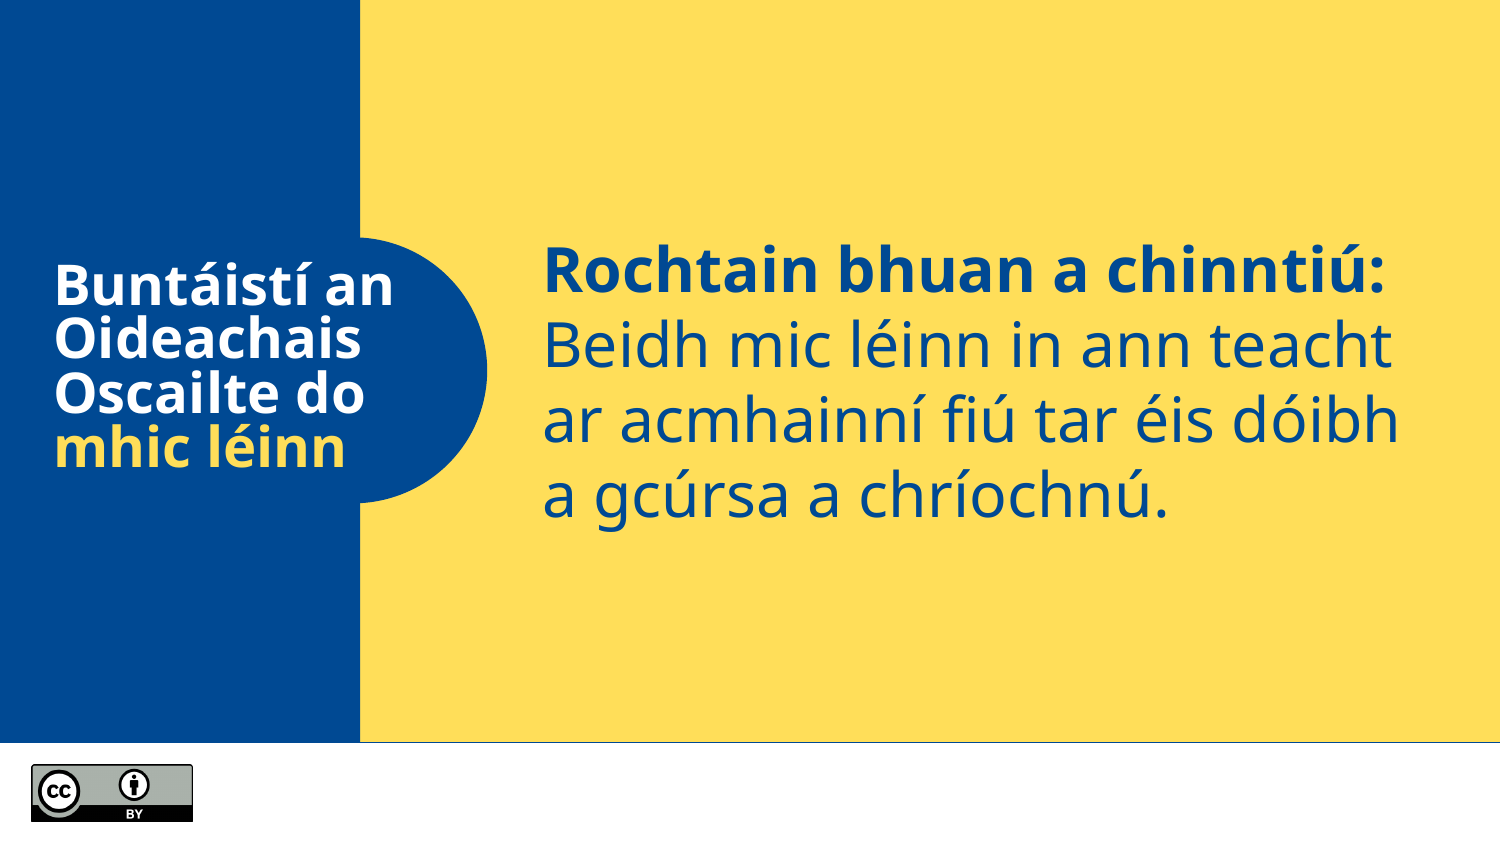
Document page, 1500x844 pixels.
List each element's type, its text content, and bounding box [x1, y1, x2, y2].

text_box Buntáistí an Oideachais Oscailte do mhic léinn [38, 246, 421, 493]
text_box [0, 750, 1500, 844]
text_box [304, 237, 401, 246]
picture [31, 764, 193, 822]
text_box Rochtain bhuan a chinntiú: Beidh mic léinn in ann teacht ar acmhainní fiú tar éis dóibh a gcúrsa a chríochnú. [527, 215, 1420, 634]
text_box [421, 255, 488, 485]
text_box [0, 0, 361, 742]
text_box [300, 493, 405, 504]
